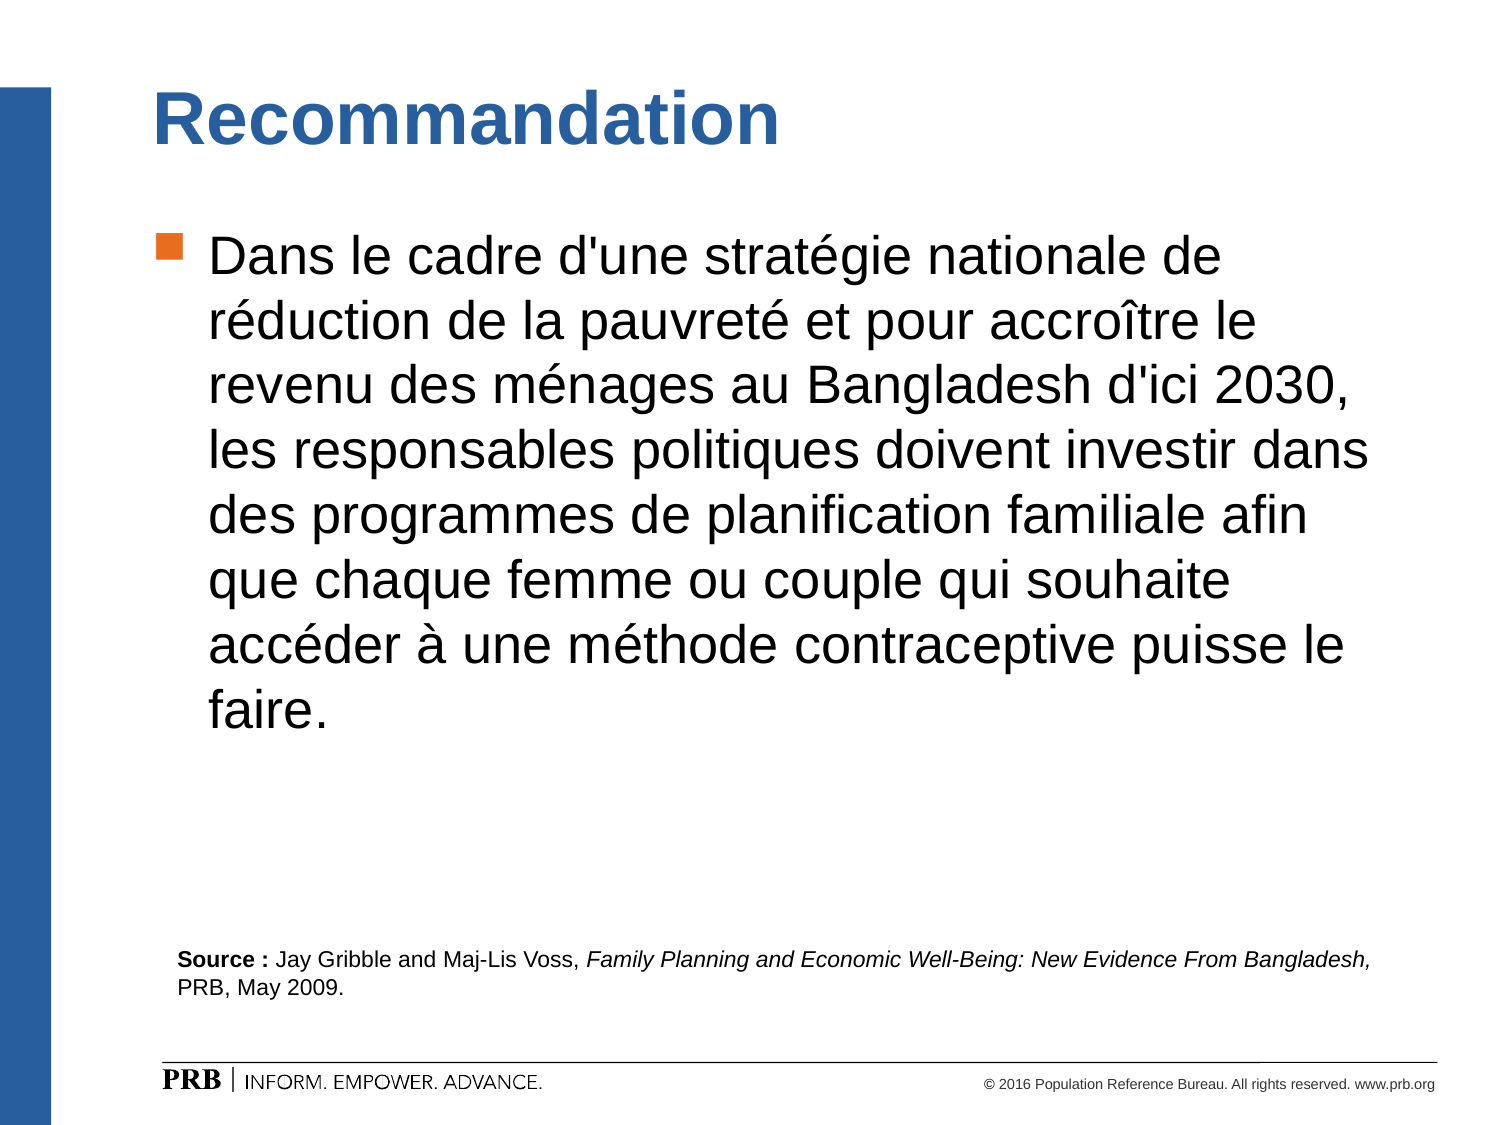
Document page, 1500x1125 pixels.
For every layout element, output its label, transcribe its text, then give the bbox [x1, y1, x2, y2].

text_box Source : Jay Gribble and Maj-Lis Voss, Family Planning and Economic Well-Being: New Evidence From Bangladesh, PRB, May 2009. [162, 937, 1438, 1008]
list Dans le cadre d'une stratégie nationale de réduction de la pauvreté et pour accroître le revenu des ménages au Bangladesh d'ici 2030, les responsables politiques doivent investir dans des programmes de planification familiale afin que chaque femme ou couple qui souhaite accéder à une méthode contraceptive puisse le faire. [137, 212, 1406, 976]
title Recommandation [137, 62, 1408, 226]
